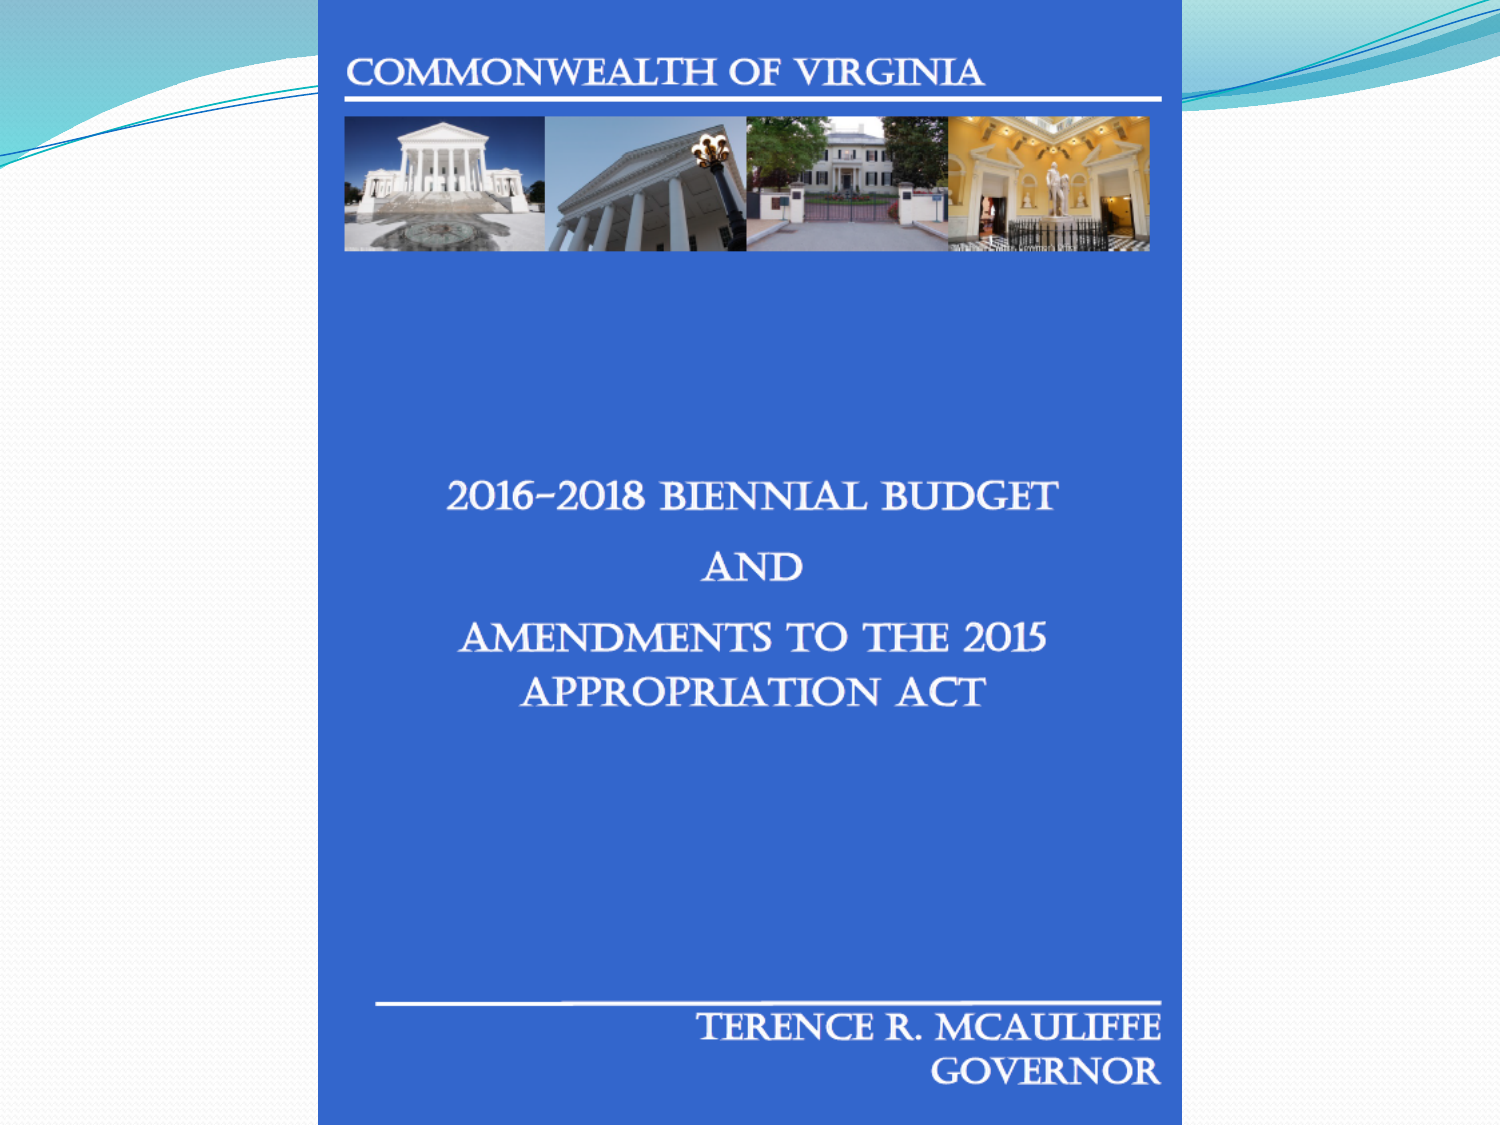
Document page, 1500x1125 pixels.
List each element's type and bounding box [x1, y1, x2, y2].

picture [318, 0, 1182, 1125]
